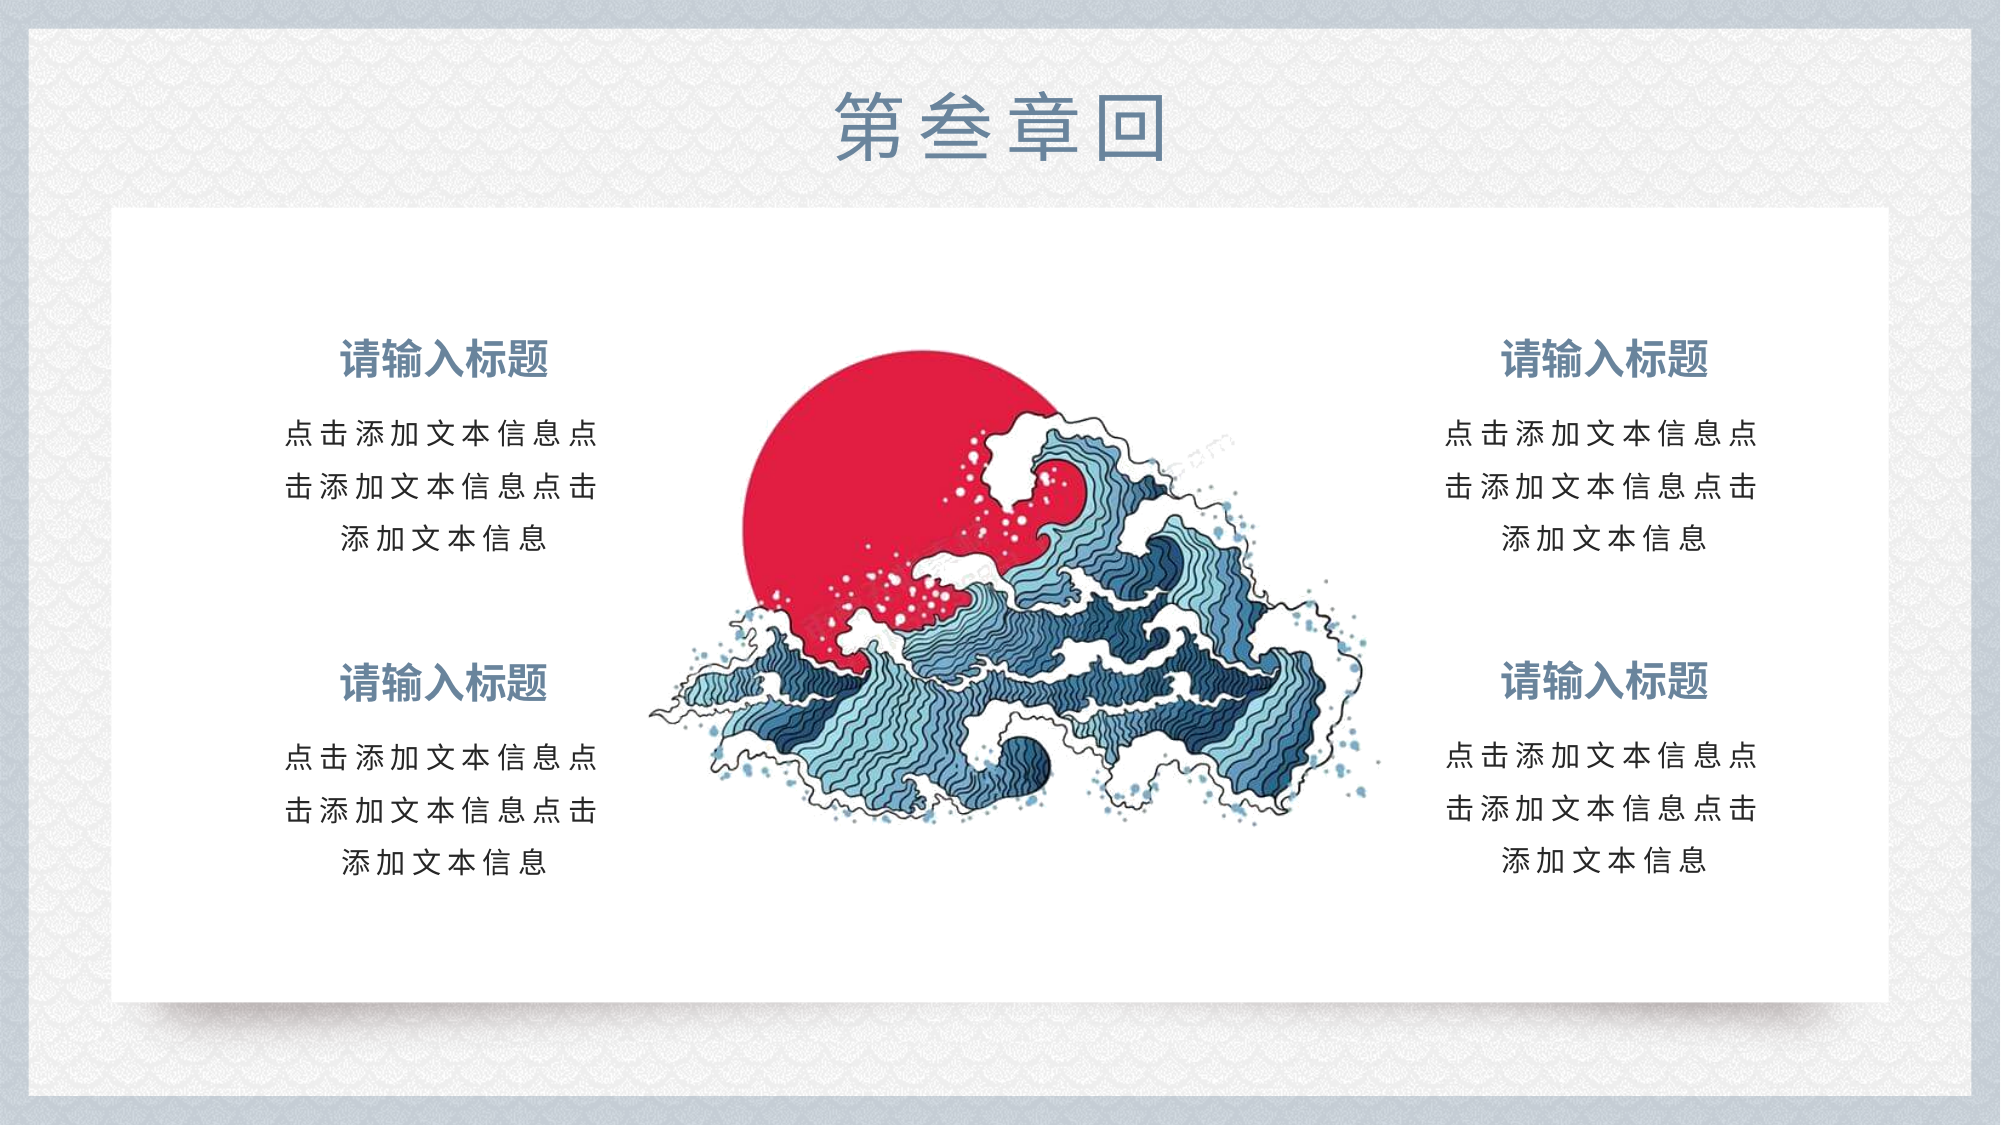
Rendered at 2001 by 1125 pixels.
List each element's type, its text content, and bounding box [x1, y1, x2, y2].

text_box 请输入标题 [1485, 325, 1724, 390]
text_box 点击添加文本信息点击添加文本信息点击添加文本信息 [257, 714, 620, 887]
text_box 请输入标题 [325, 648, 564, 714]
text_box 点击添加文本信息点击添加文本信息点击添加文本信息 [1418, 712, 1792, 885]
picture [30, 30, 1970, 1095]
text_box 点击添加文本信息点击添加文本信息点击添加文本信息 [257, 390, 620, 563]
text_box 点击添加文本信息点击添加文本信息点击添加文本信息 [1418, 390, 1792, 563]
text_box 请输入标题 [325, 325, 564, 390]
text_box 请输入标题 [1485, 647, 1724, 712]
text_box 第叁章回 [816, 72, 1184, 178]
text_box [111, 207, 1889, 1000]
text_box ` [0, 0, 2000, 1125]
